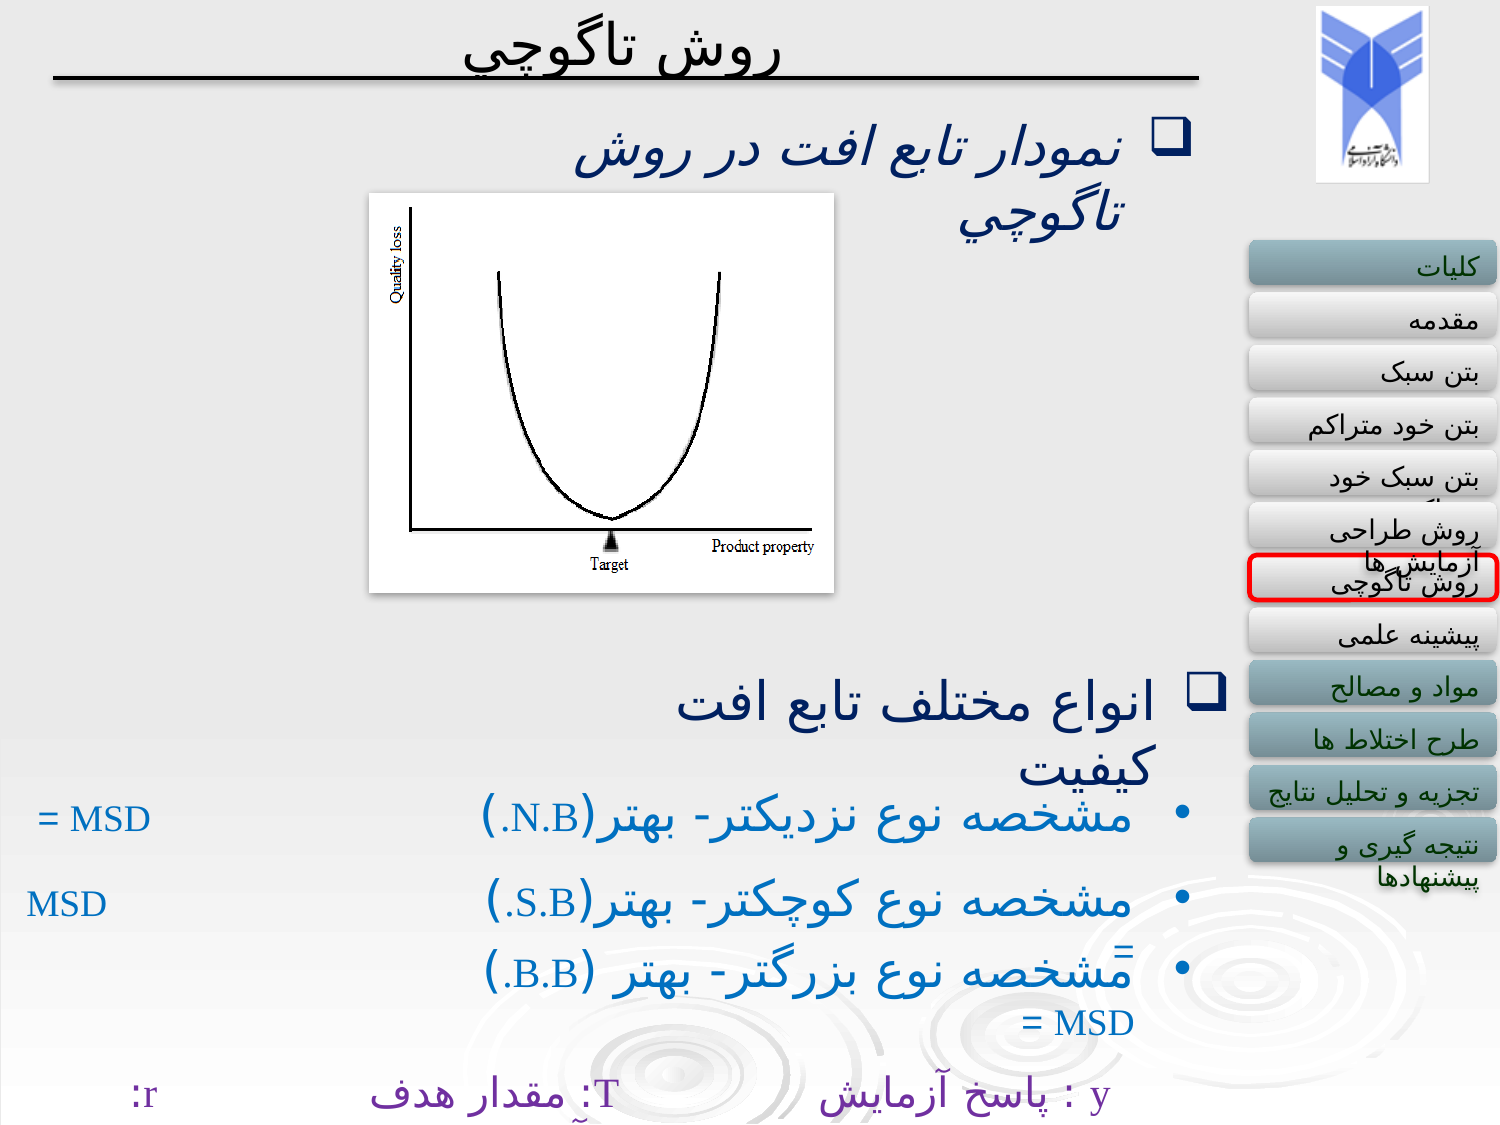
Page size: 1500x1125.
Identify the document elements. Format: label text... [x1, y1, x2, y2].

text_box پیشینه علمی [1249, 607, 1497, 653]
text_box طرح اختلاط ها [1249, 712, 1497, 758]
text_box روش تاگوچی [1249, 555, 1497, 600]
text_box روش طراحی آزمایش ها [1249, 502, 1497, 548]
text_box y : پاسخ آزمایش T: مقدار هدف r: تعداد تکرار آزمایش [76, 1058, 1164, 1125]
text_box کلیات [1249, 239, 1497, 285]
text_box بتن سبک خود متراکم [1249, 449, 1497, 495]
picture [1316, 6, 1432, 185]
text_box مواد و مصالح [1249, 659, 1497, 705]
text_box مقدمه [1249, 292, 1497, 338]
subtitle روش تاگوچي [0, 0, 1246, 1125]
text_box تجزیه و تحلیل نتایج [1249, 764, 1497, 810]
text_box بتن خود متراکم [1249, 397, 1497, 443]
text_box انواع مختلف تابع افت کيفيت [572, 658, 1247, 804]
text_box بتن سبک [1249, 344, 1497, 390]
text_box نمودار تابع افت در روش تاگوچي [442, 103, 1211, 249]
picture [383, 206, 820, 579]
text_box نتیجه گیری و پیشنهادها [1249, 817, 1497, 863]
